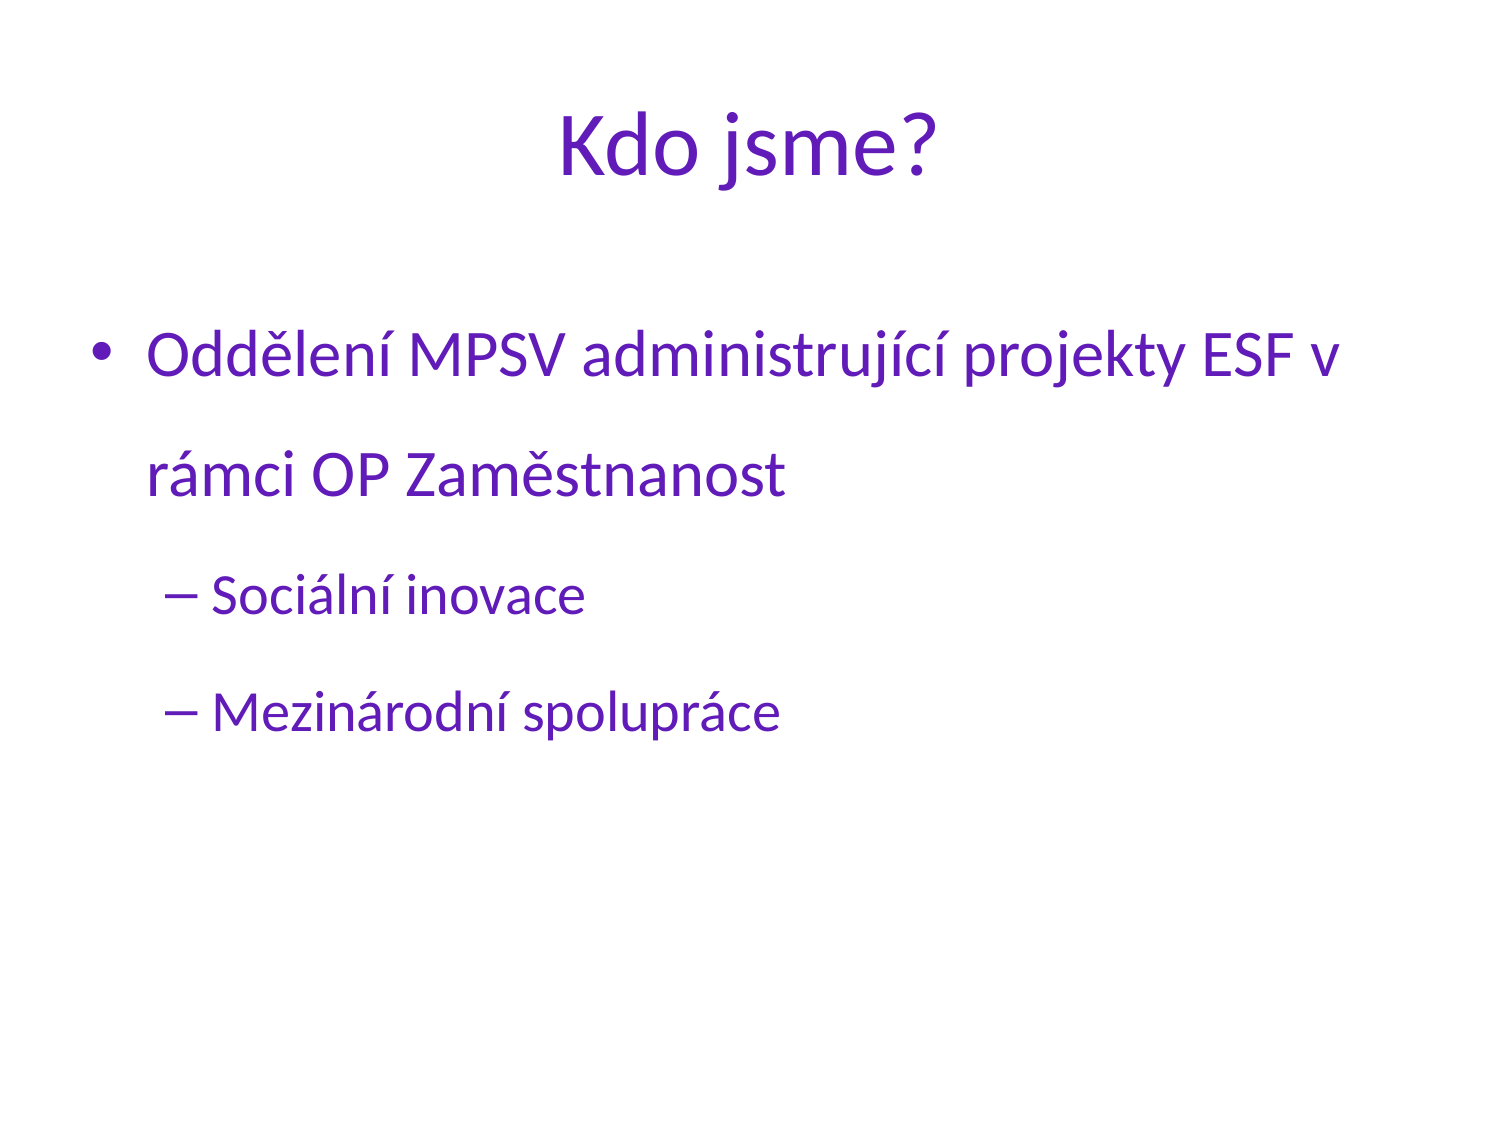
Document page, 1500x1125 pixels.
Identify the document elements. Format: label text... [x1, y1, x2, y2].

list Oddělení MPSV administrující projekty ESF v rámci OP Zaměstnanost Sociální inovace Mezinárodní spolupráce [75, 262, 1425, 1005]
title Kdo jsme? [75, 45, 1425, 233]
